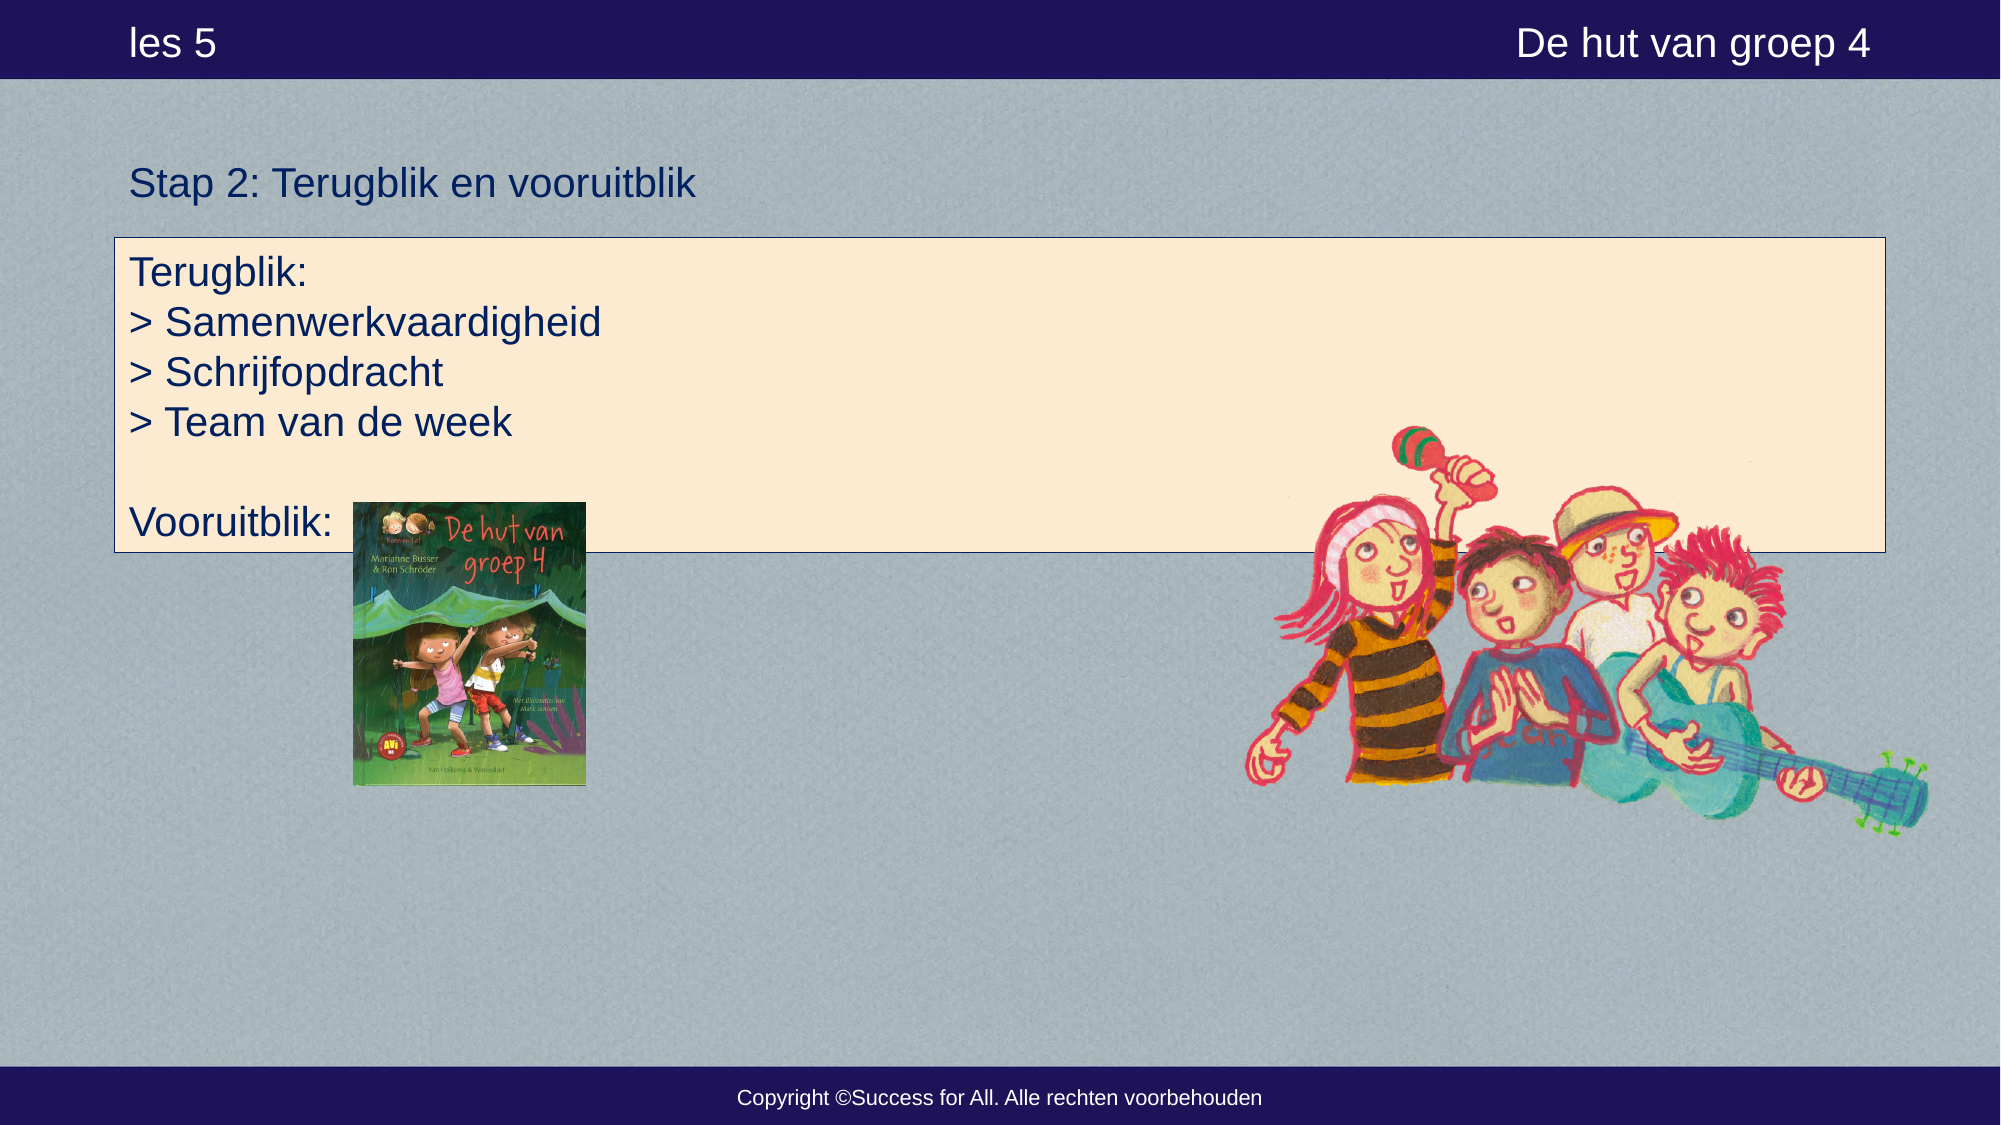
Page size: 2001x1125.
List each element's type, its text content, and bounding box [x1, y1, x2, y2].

picture [0, 0, 2001, 1125]
text_box Terugblik: > Samenwerkvaardigheid > Schrijfopdracht > Team van de week Vooruitblik: [114, 237, 1886, 553]
text_box Stap 2: Terugblik en vooruitblik [113, 148, 1635, 214]
text_box les 5 [114, 8, 354, 73]
text_box Copyright ©Success for All. Alle rechten voorbehouden [0, 1076, 2000, 1125]
text_box De hut van groep 4 [999, 8, 1886, 73]
